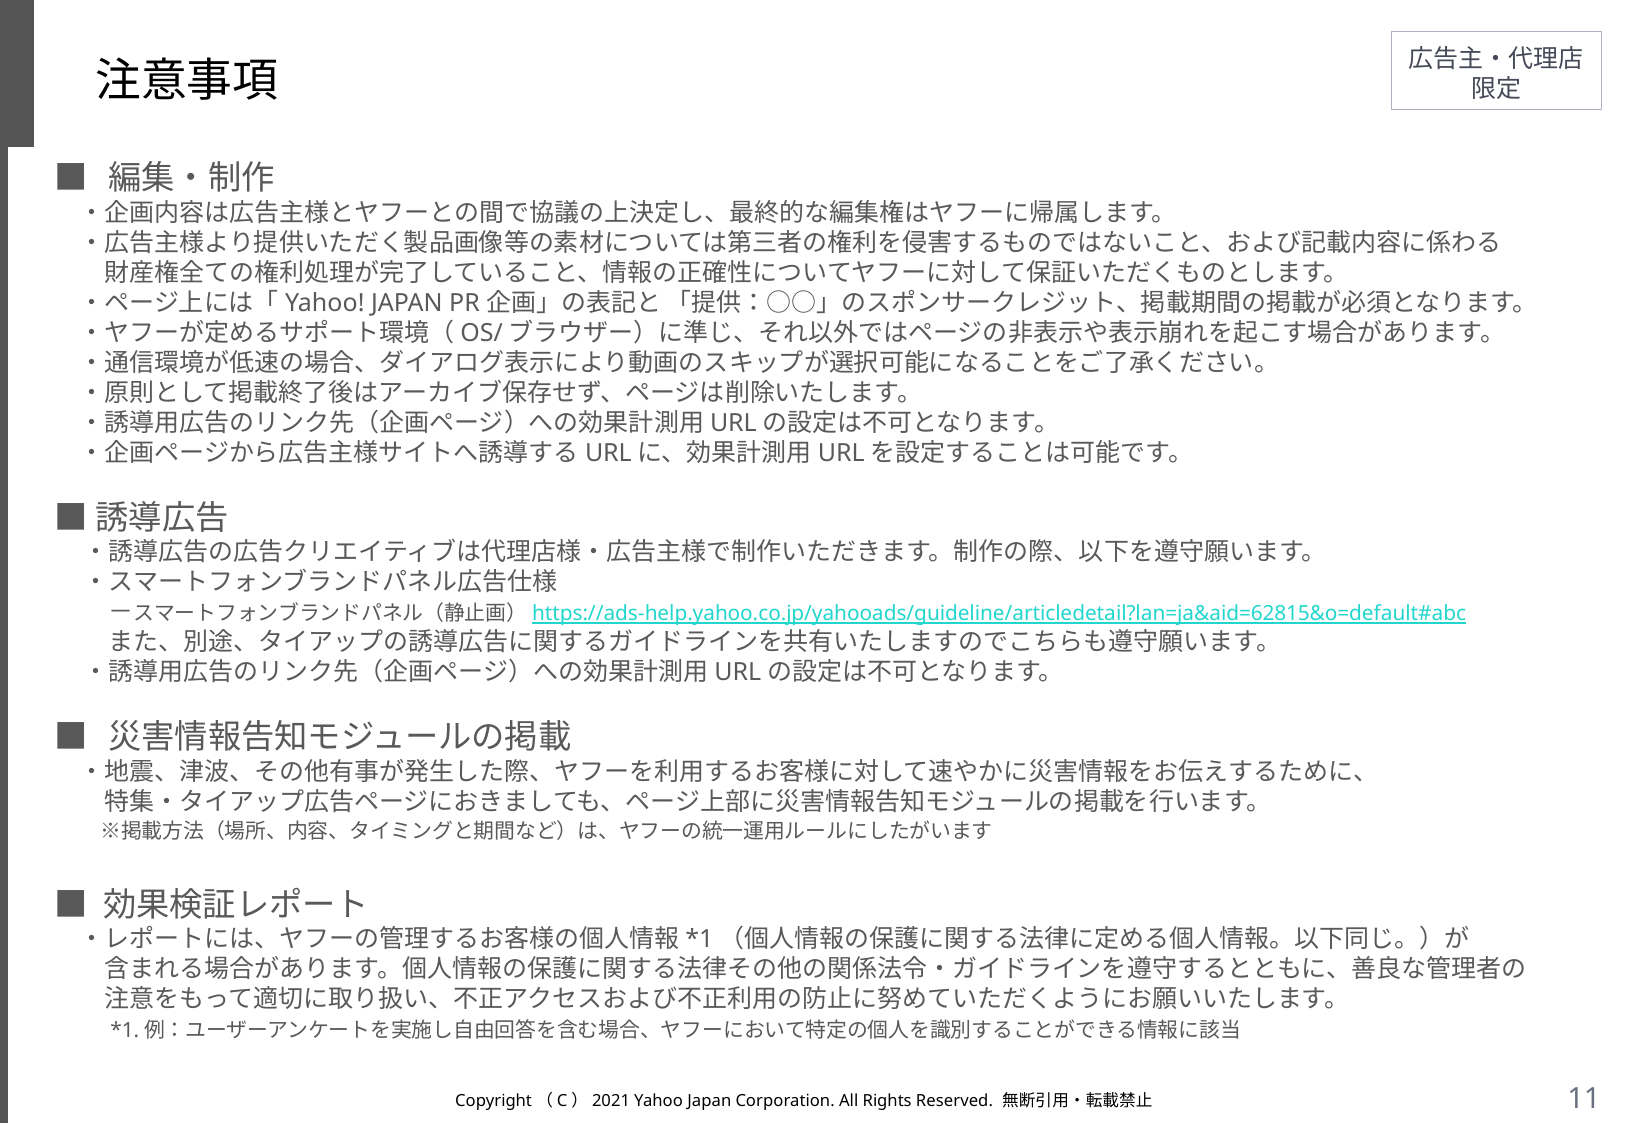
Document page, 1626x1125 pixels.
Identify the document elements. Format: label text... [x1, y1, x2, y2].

footer Copyright（C）2021 Yahoo Japan Corporation. All Rights Reserved. 無断引用・転載禁止 [440, 1082, 1185, 1118]
text_box ■ 編集・制作 ・企画内容は広告主様とヤフーとの間で協議の上決定し、最終的な編集権はヤフーに帰属します。 ・広告主様より提供いただく製品画像等の素材については第三者の権利を侵害するものではないこと、および記載内容に係わる 財産権全ての権利処理が完了していること、情報の正確性についてヤフーに対して保証いただくものとします。 ・ページ上には「Yahoo! JAPAN PR企画」の表記と 「提供：○○」のスポンサークレジット、掲載期間の掲載が必須となります。 ・ヤフーが定めるサポート環境（OS/ブラウザー）に準じ、それ以外ではページの非表示や表示崩れを起こす場合があります。 ・通信環境が低速の場合、ダイアログ表示により動画のスキップが選択可能になることをご了承ください。 ・原則として掲載終了後はアーカイブ保存せず、ページは削除いたします。 ・誘導用広告のリンク先（企画ページ）への効果計測用URLの設定は不可となります。 ・企画ページから広告主様サイトへ誘導するURLに、効果計測用URLを設定することは可能です。 ■誘導広告 ・誘導広告の広告クリエイティブは代理店様・広告主様で制作いただきます。制作の際、以下を遵守願います。 ・スマートフォンブランドパネル広告仕様 －スマートフォンブランドパネル（静止画）https://ads-help.yahoo.co.jp/yahooads/guideline/articledetail?lan=ja&aid=62815&o=default#abc また、別途、タイアップの誘導広告に関するガイドラインを共有いたしますのでこちらも遵守願います。 ・誘導用広告のリンク先（企画ページ）への効果計測用URLの設定は不可となります。 ■ 災害情報告知モジュールの掲載 ・地震、津波、その他有事が発生した際、ヤフーを利用するお客様に対して速やかに災害情報をお伝えするために、 特集・タイアップ広告ページにおきましても、ページ上部に災害情報告知モジュールの掲載を行います。 ※掲載方法（場所、内容、タイミングと期間など）は、ヤフーの統一運用ルールにしたがいます ■ 効果検証レポート ・レポートには、ヤフーの管理するお客様の個人情報*1（個人情報の保護に関する法律に定める個人情報。以下同じ。）が 含まれる場合があります。個人情報の保護に関する法律その他の関係法令・ガイドラインを遵守するとともに、善良な管理者の 注意をもって適切に取り扱い、不正アクセスおよび不正利用の防止に努めていただくようにお願いいたします。 *1.例：ユーザーアンケートを実施し自由回答を含む場合、ヤフーにおいて特定の個人を識別することができる情報に該当 [39, 149, 1586, 1050]
title 注意事項 [80, 42, 1392, 114]
